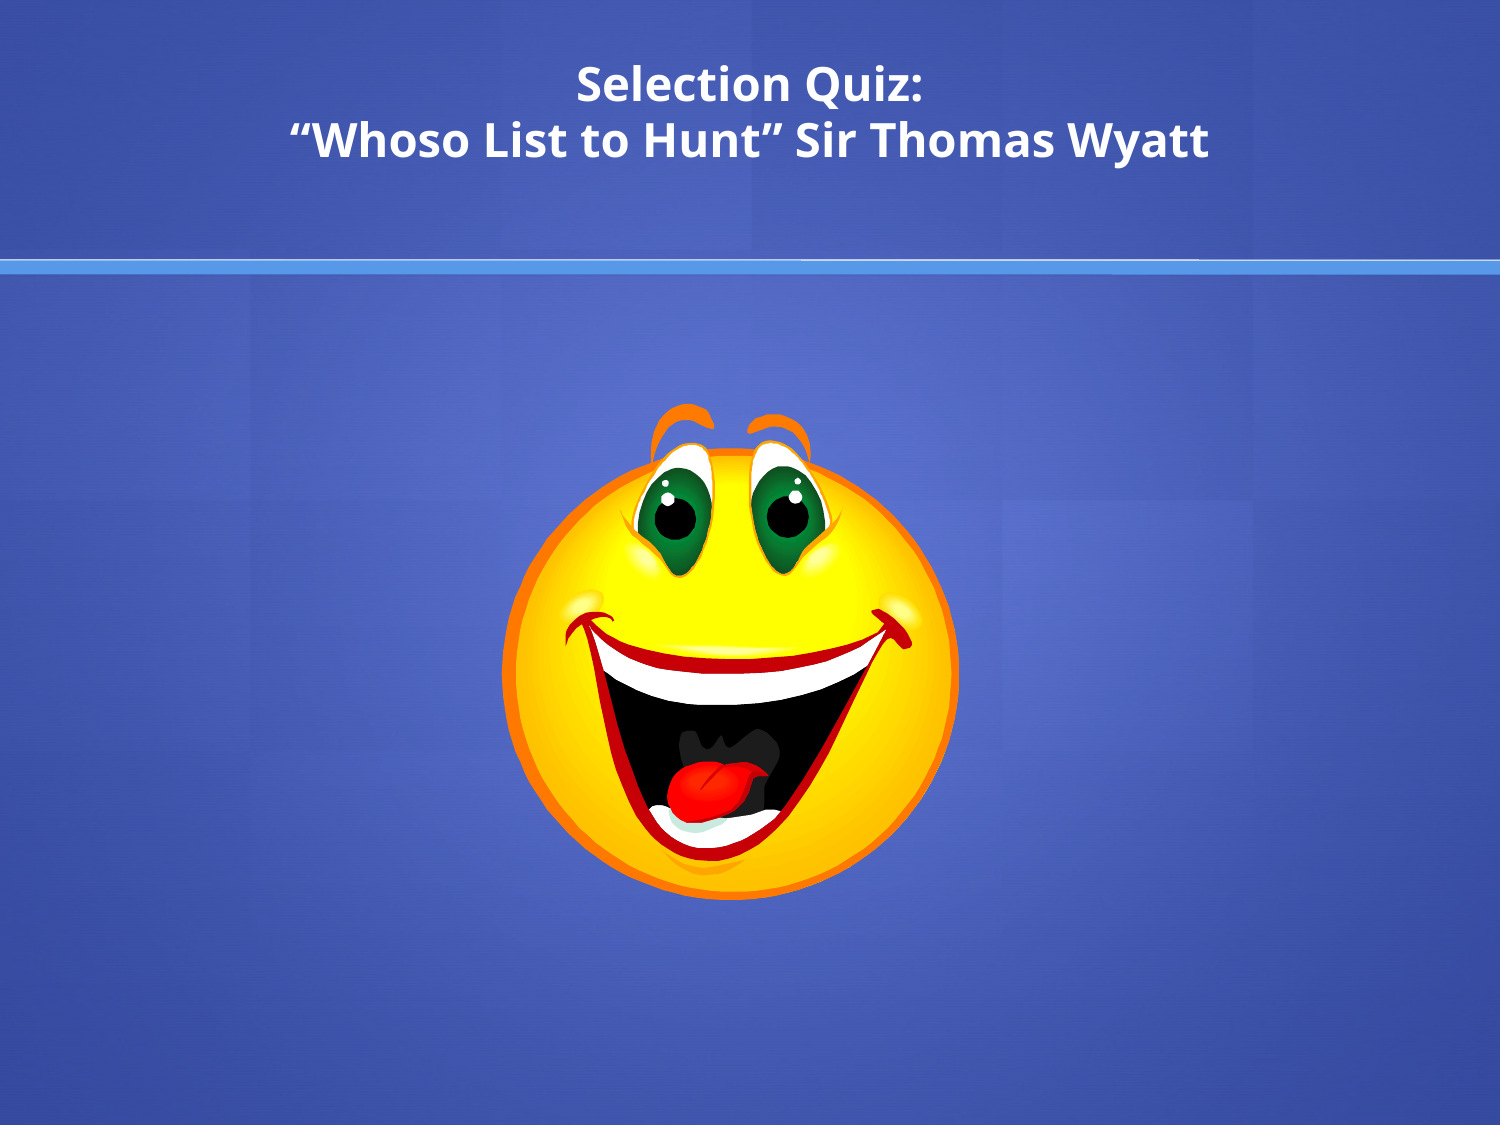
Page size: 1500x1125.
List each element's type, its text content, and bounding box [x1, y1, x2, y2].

picture [498, 401, 962, 903]
title Selection Quiz: “Whoso List to Hunt” Sir Thomas Wyatt [75, 45, 1425, 233]
